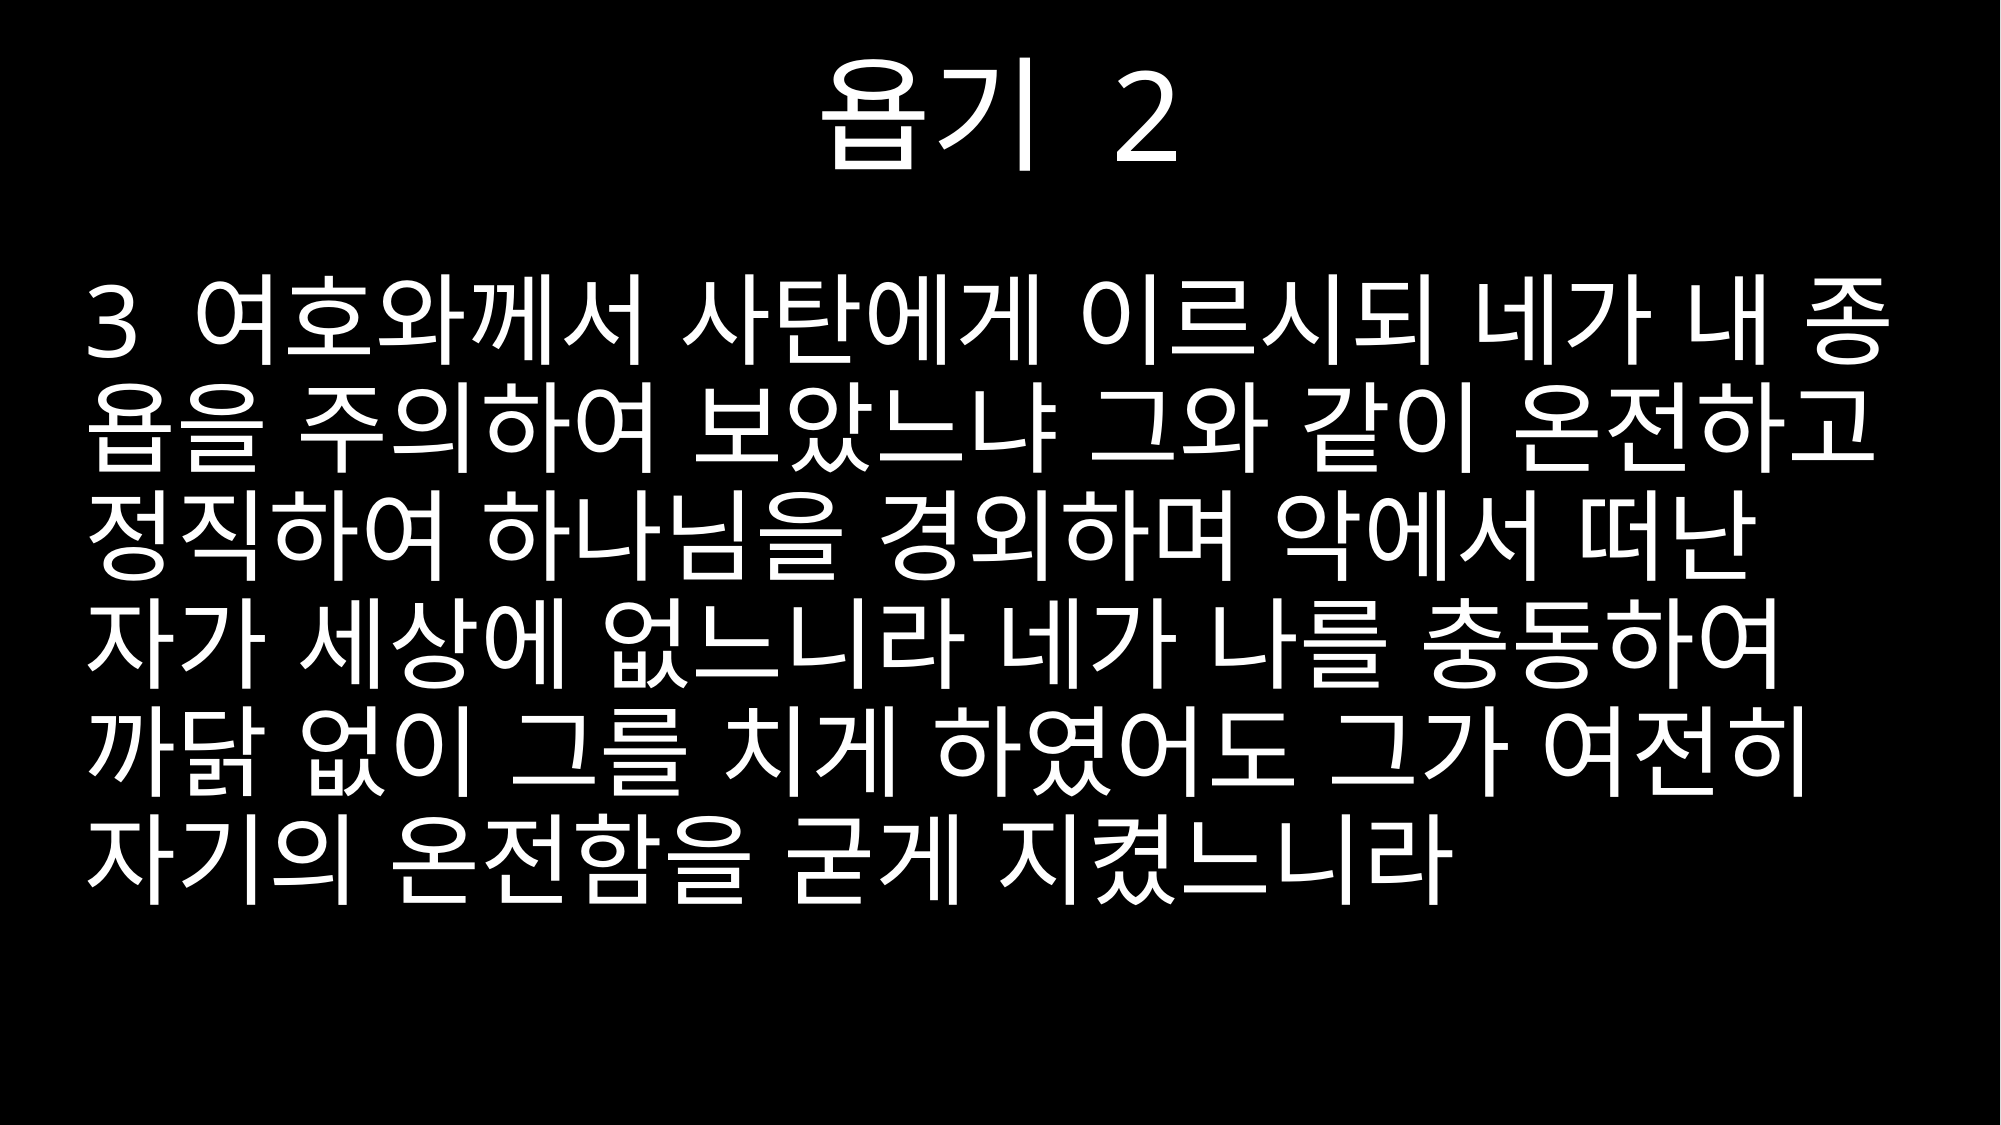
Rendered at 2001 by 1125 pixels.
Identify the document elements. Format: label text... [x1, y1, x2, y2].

picture [0, 0, 2001, 1125]
footer 욥기 2 [0, 32, 2000, 192]
list 3 여호와께서 사탄에게 이르시되 네가 내 종 욥을 주의하여 보았느냐 그와 같이 온전하고 정직하여 하나님을 경외하며 악에서 떠난 자가 세상에 없느니라 네가 나를 충동하여 까닭 없이 그를 치게 하였어도 그가 여전히 자기의 온전함을 굳게 지켰느니라 [69, 263, 1953, 423]
